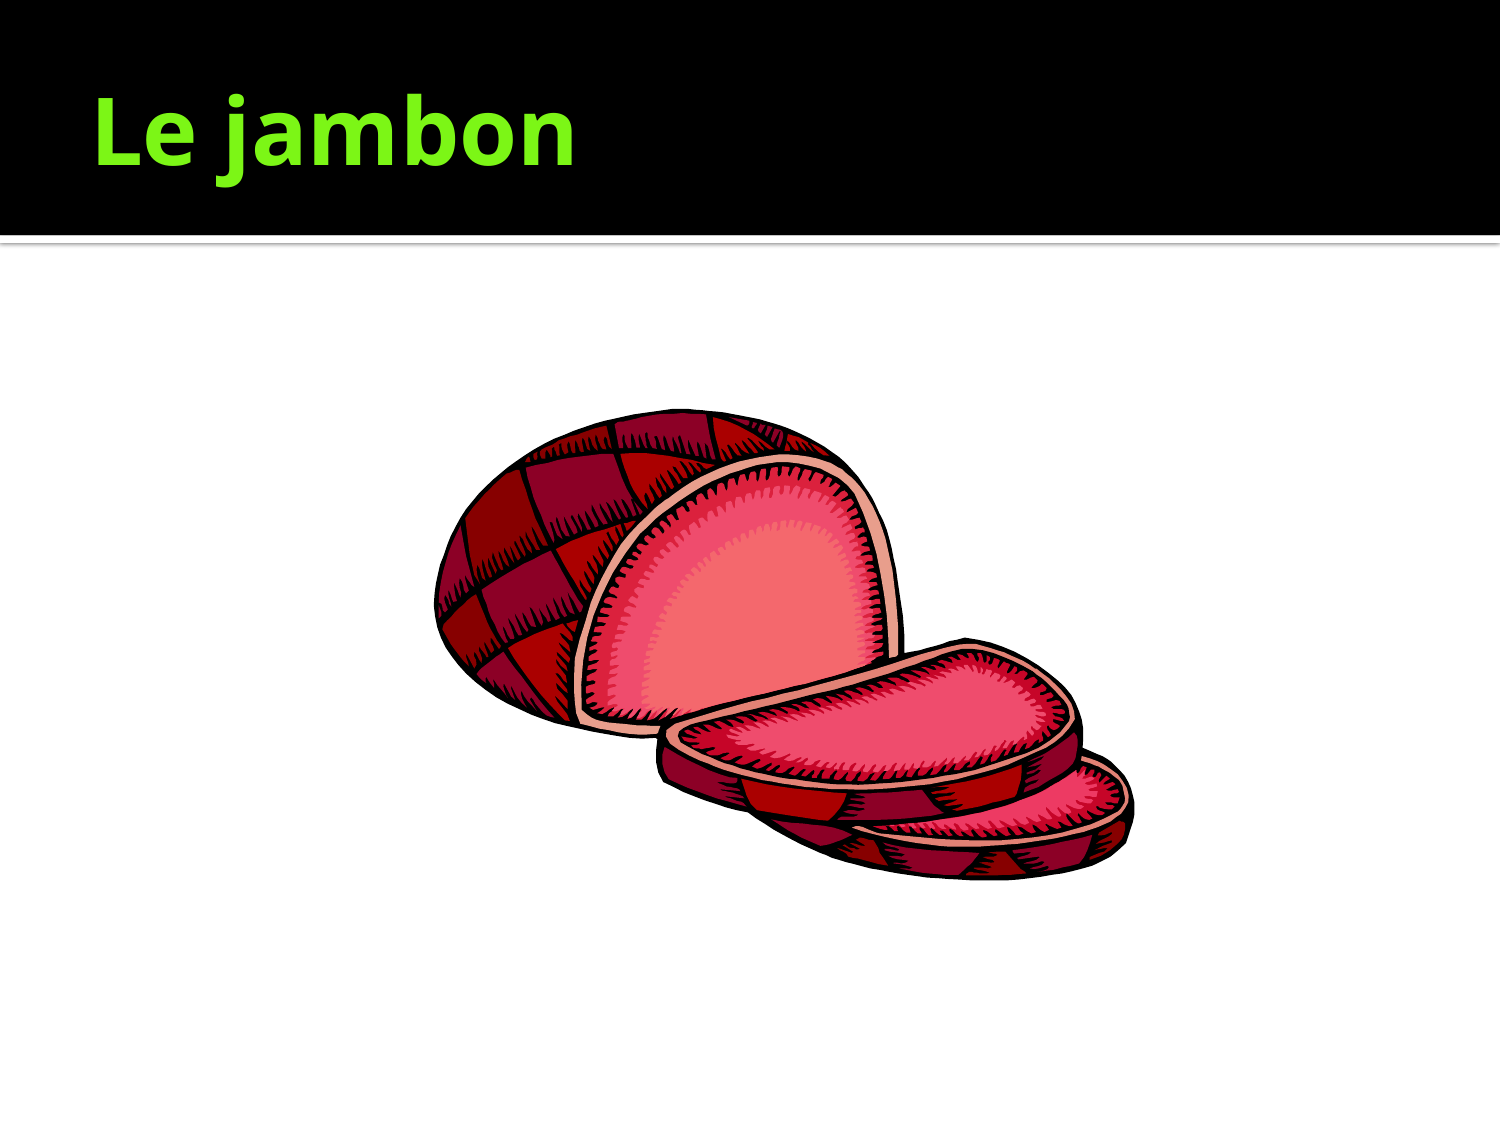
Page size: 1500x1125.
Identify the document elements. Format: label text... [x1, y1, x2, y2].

picture [430, 408, 1135, 882]
title Le jambon [75, 25, 1425, 231]
